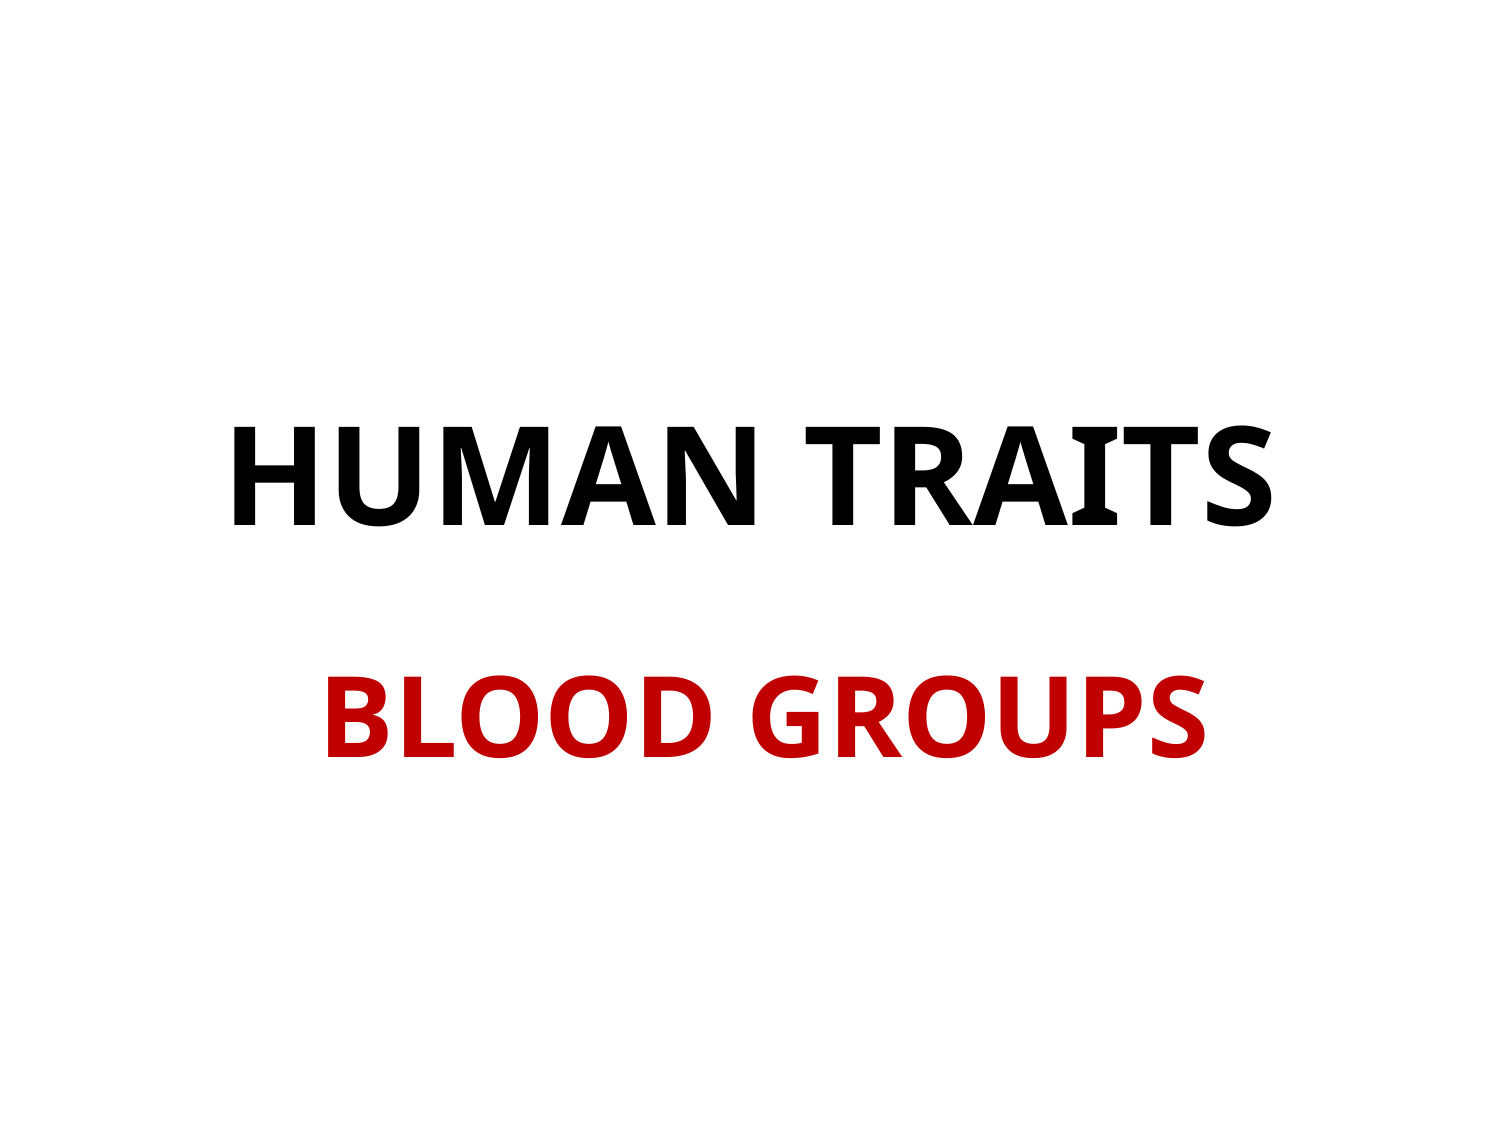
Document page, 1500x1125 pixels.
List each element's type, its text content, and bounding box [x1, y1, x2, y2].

subtitle BLOOD GROUPS [225, 637, 1275, 925]
title HUMAN TRAITS [112, 349, 1388, 591]
